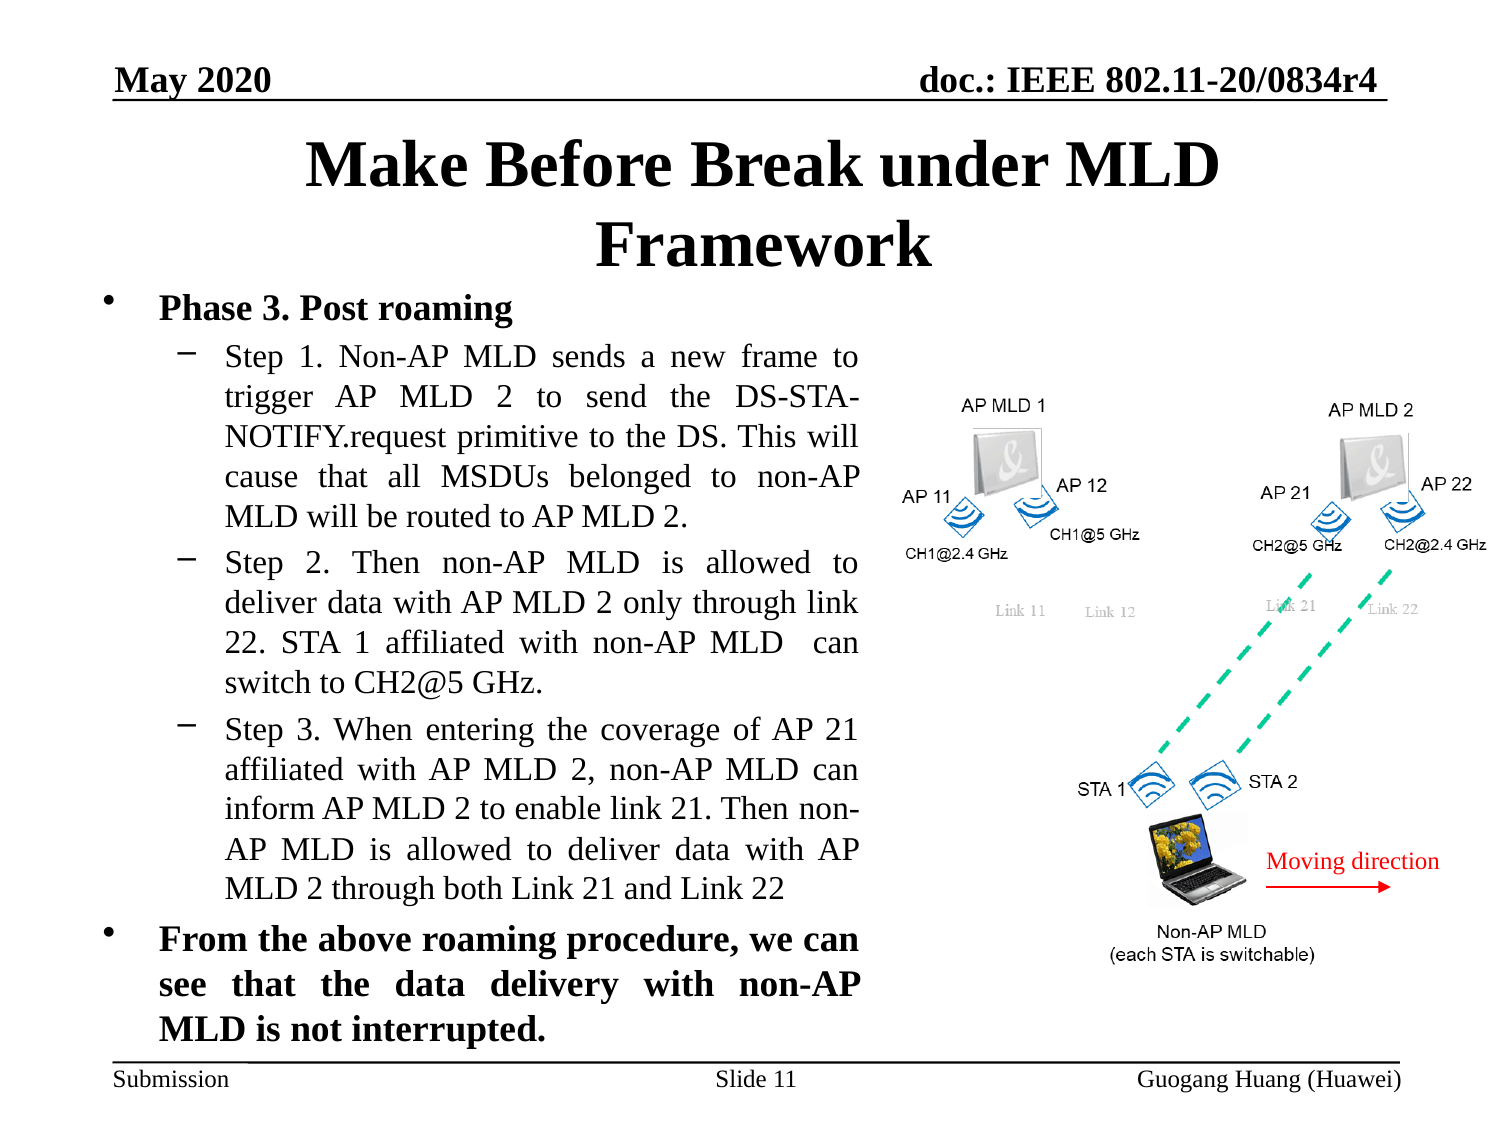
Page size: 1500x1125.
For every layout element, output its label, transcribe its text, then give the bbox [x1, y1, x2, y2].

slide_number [114, 54, 274, 101]
slide_number Slide 11 [712, 1061, 800, 1093]
list Phase 3. Post roaming Step 1. Non-AP MLD sends a new frame to trigger AP MLD 2 to send the DS-STA-NOTIFY.request primitive to the DS. This will cause that all MSDUs belonged to non-AP MLD will be routed to AP MLD 2. Step 2. Then non-AP MLD is allowed to deliver data with AP MLD 2 only through link 22. STA 1 affiliated with non-AP MLD can switch to CH2@5 GHz. Step 3. When entering the coverage of AP 21 affiliated with AP MLD 2, non-AP MLD can inform AP MLD 2 to enable link 21. Then non-AP MLD is allowed to deliver data with AP MLD 2 through both Link 21 and Link 22 From the above roaming procedure, we can see that the data delivery with non-AP MLD is not interrupted. [87, 275, 875, 1063]
text_box Make Before Break under MLD Framework [126, 112, 1402, 288]
footer Guogang Huang (Huawei) [1133, 1061, 1402, 1093]
picture [890, 387, 1495, 977]
